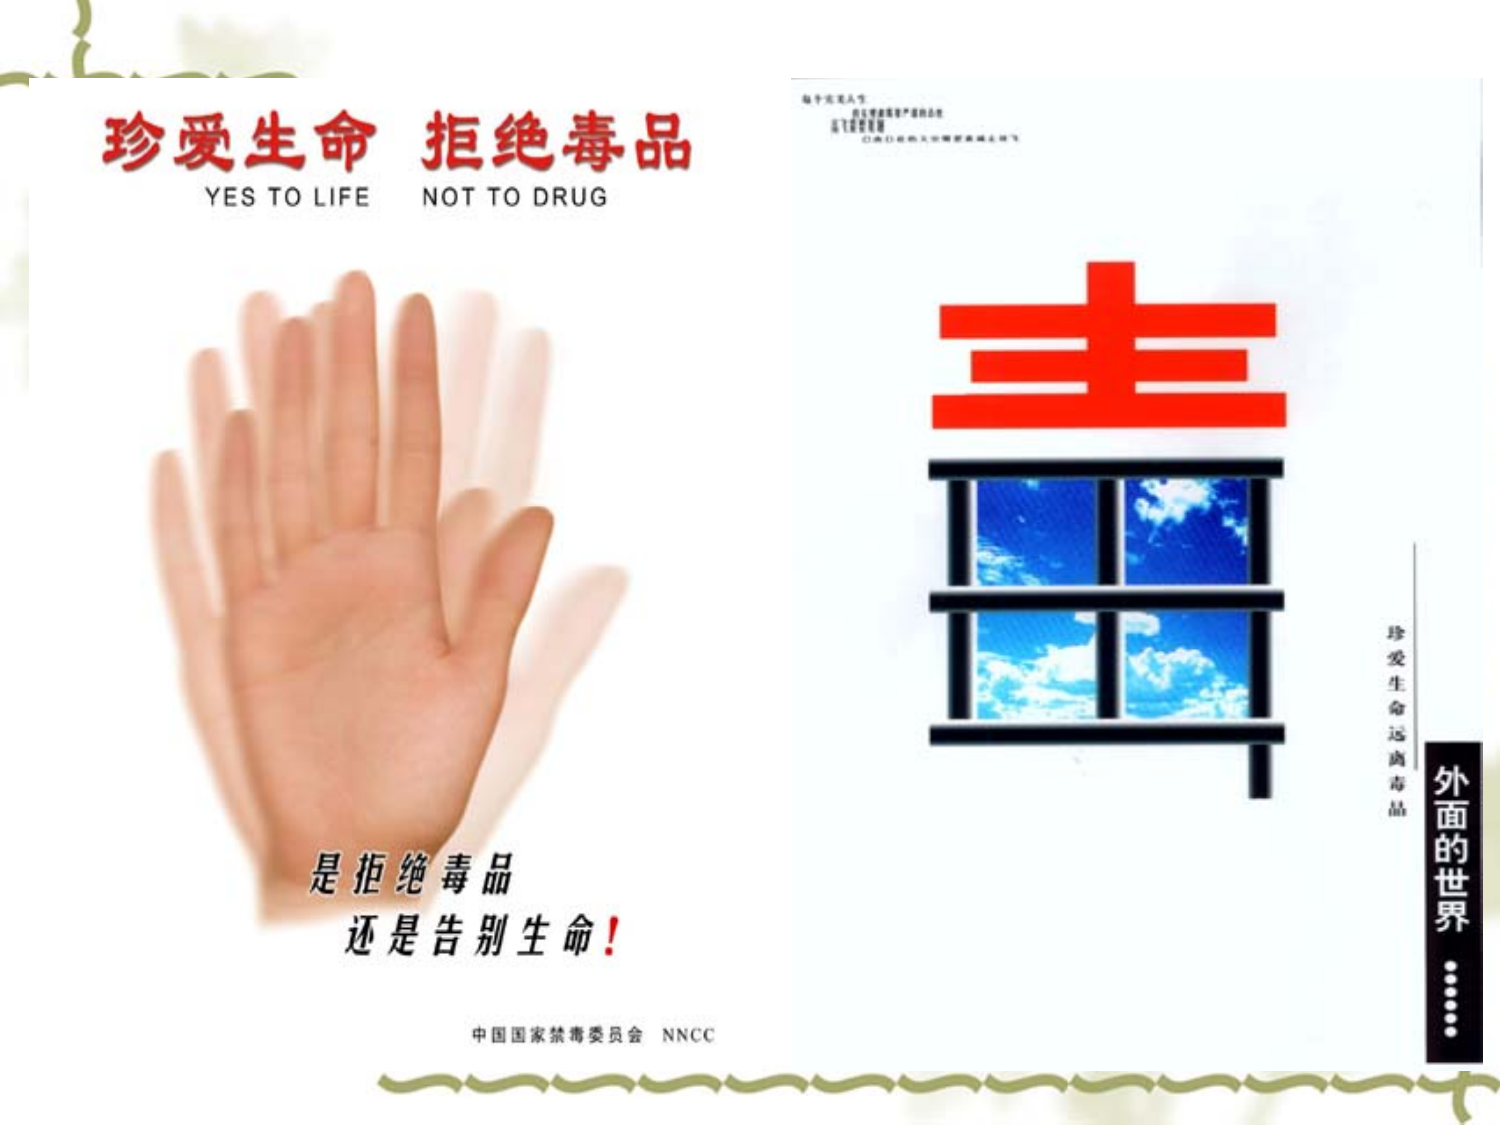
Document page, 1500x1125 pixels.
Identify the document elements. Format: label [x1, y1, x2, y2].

picture [0, 0, 1500, 1125]
list [29, 78, 762, 1071]
list [791, 78, 1483, 1071]
